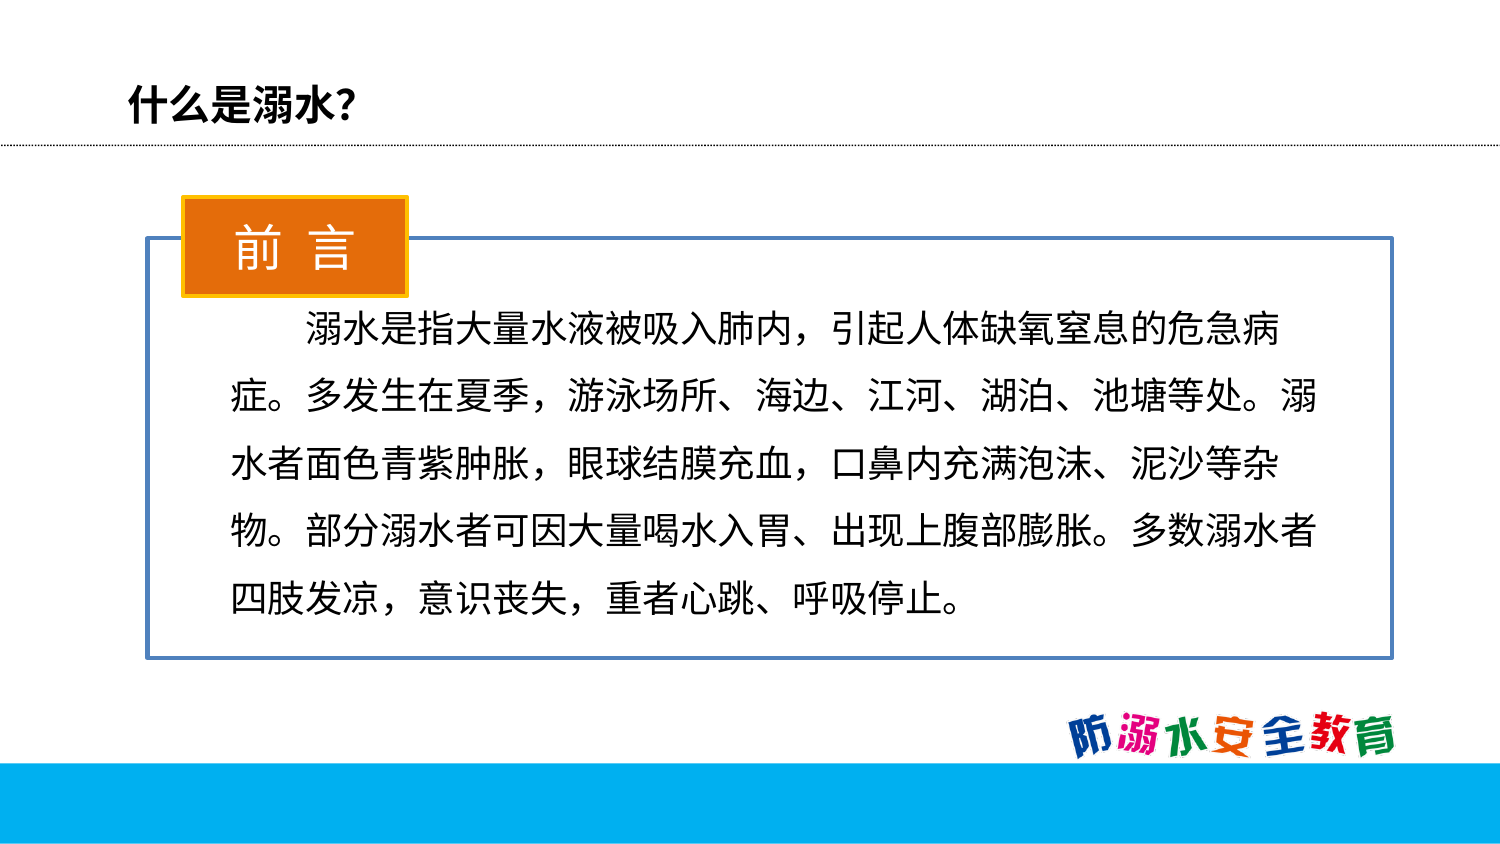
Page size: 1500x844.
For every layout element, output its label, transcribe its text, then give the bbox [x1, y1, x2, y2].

picture [1045, 671, 1449, 763]
text_box 溺水是指大量水液被吸入肺内，引起人体缺氧窒息的危急病症。多发生在夏季，游泳场所、海边、江河、湖泊、池塘等处。溺水者面色青紫肿胀，眼球结膜充血，口鼻内充满泡沫、泥沙等杂物。部分溺水者可因大量喝水入胃、出现上腹部膨胀。多数溺水者四肢发凉，意识丧失，重者心跳、呼吸停止。 [215, 274, 1350, 627]
text_box 前 言 [181, 195, 409, 298]
text_box [145, 236, 1394, 660]
text_box 什么是溺水？ [112, 71, 408, 137]
text_box 前言 [165, 220, 331, 320]
